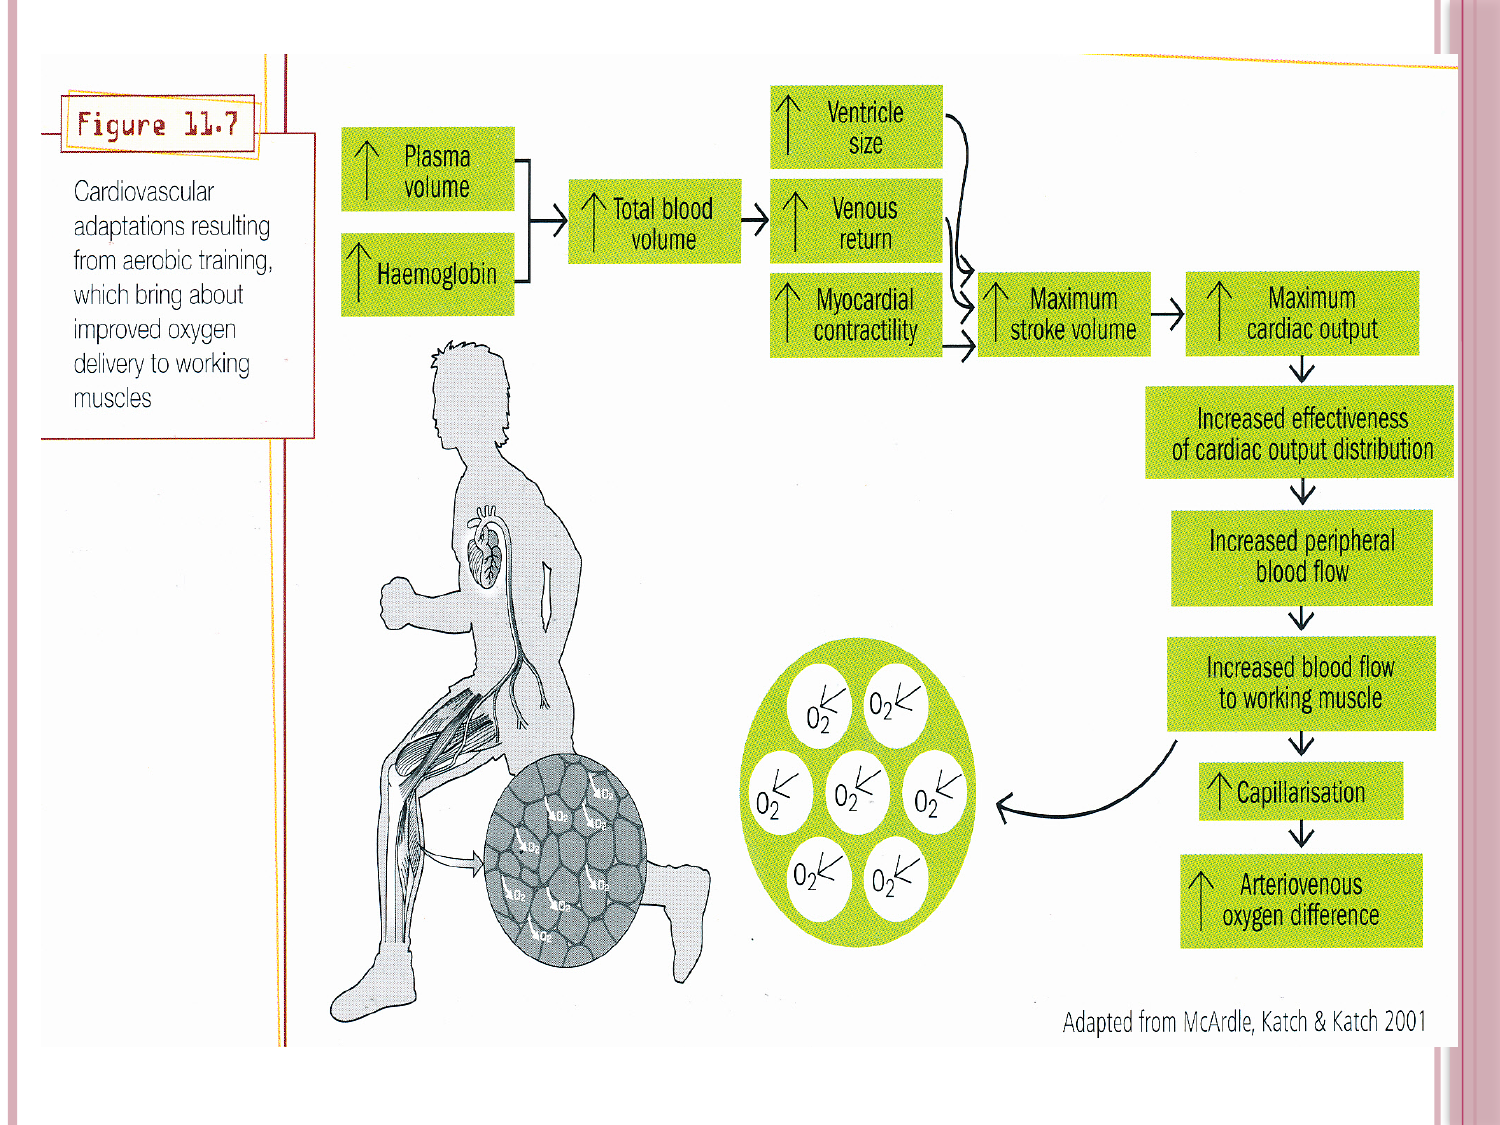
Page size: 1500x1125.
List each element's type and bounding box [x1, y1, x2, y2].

picture [40, 54, 1458, 1048]
